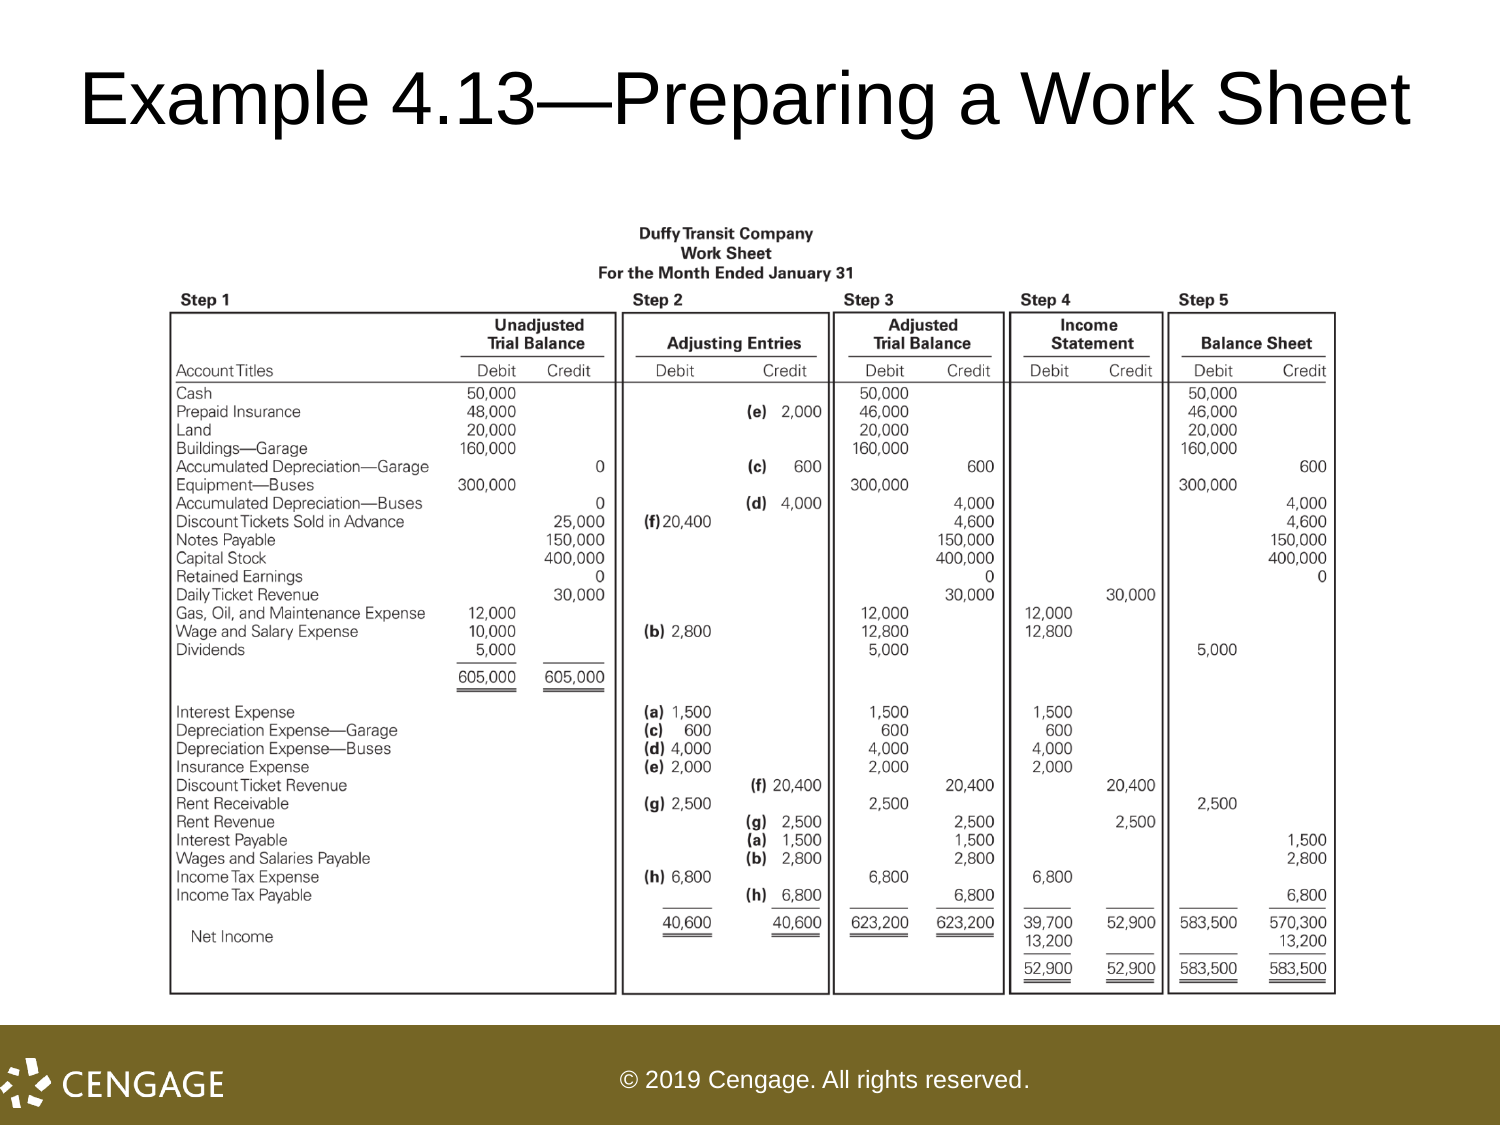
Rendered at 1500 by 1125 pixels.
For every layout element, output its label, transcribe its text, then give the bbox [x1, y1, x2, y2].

picture [0, 1058, 223, 1108]
picture [132, 210, 1368, 1014]
title Example 4.13—Preparing a Work Sheet [32, 20, 1460, 169]
